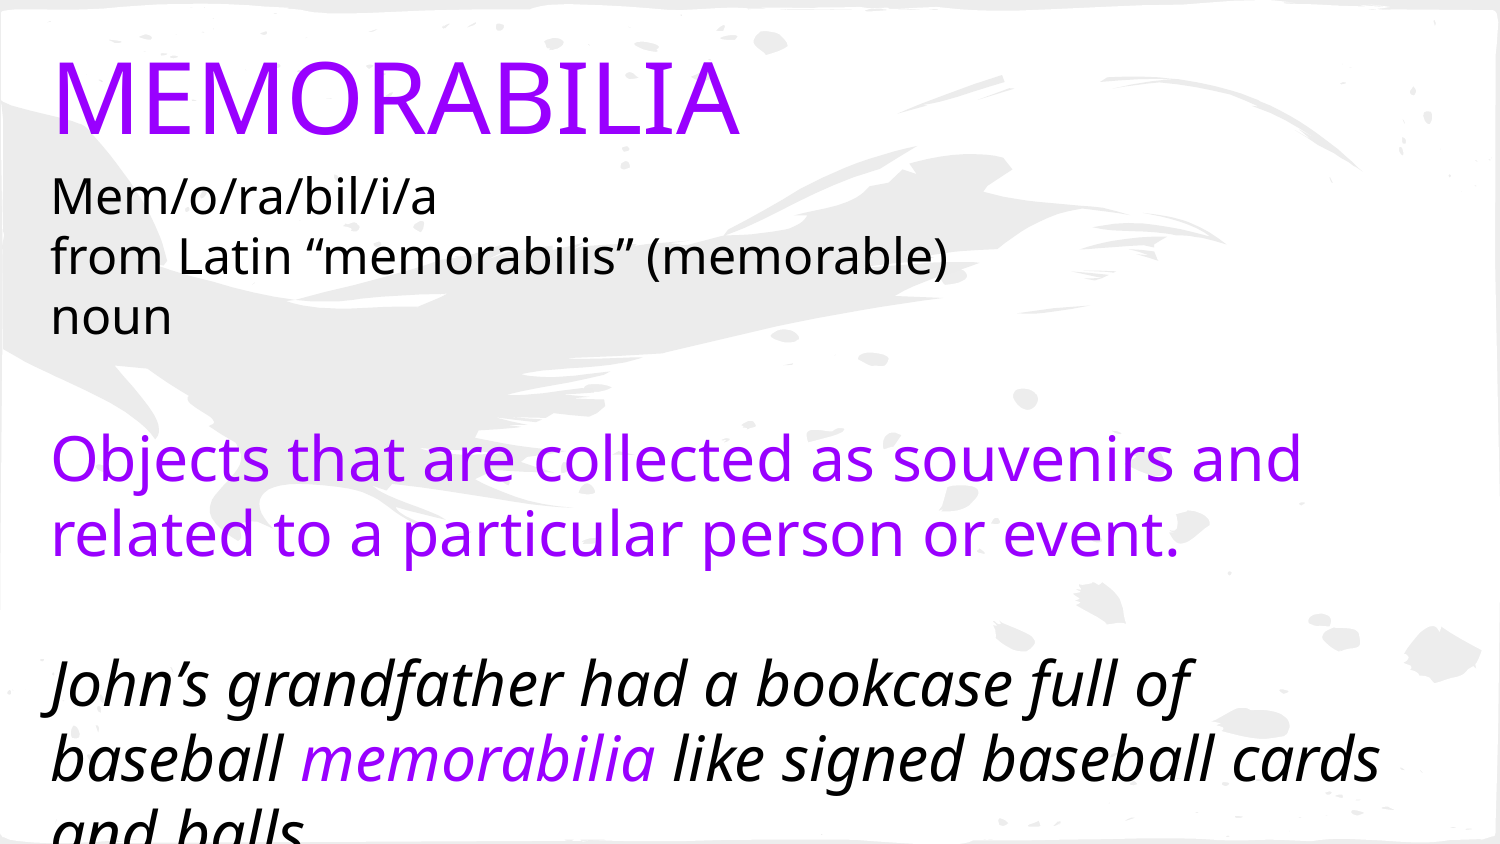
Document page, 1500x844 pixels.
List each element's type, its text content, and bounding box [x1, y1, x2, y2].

title MEMORABILIA [35, 18, 1386, 149]
text_box Mem/o/ra/bil/i/a from Latin “memorabilis” (memorable) noun Objects that are collected as souvenirs and related to a particular person or event. John’s grandfather had a bookcase full of baseball memorabilia like signed baseball cards and balls. [35, 149, 1443, 792]
